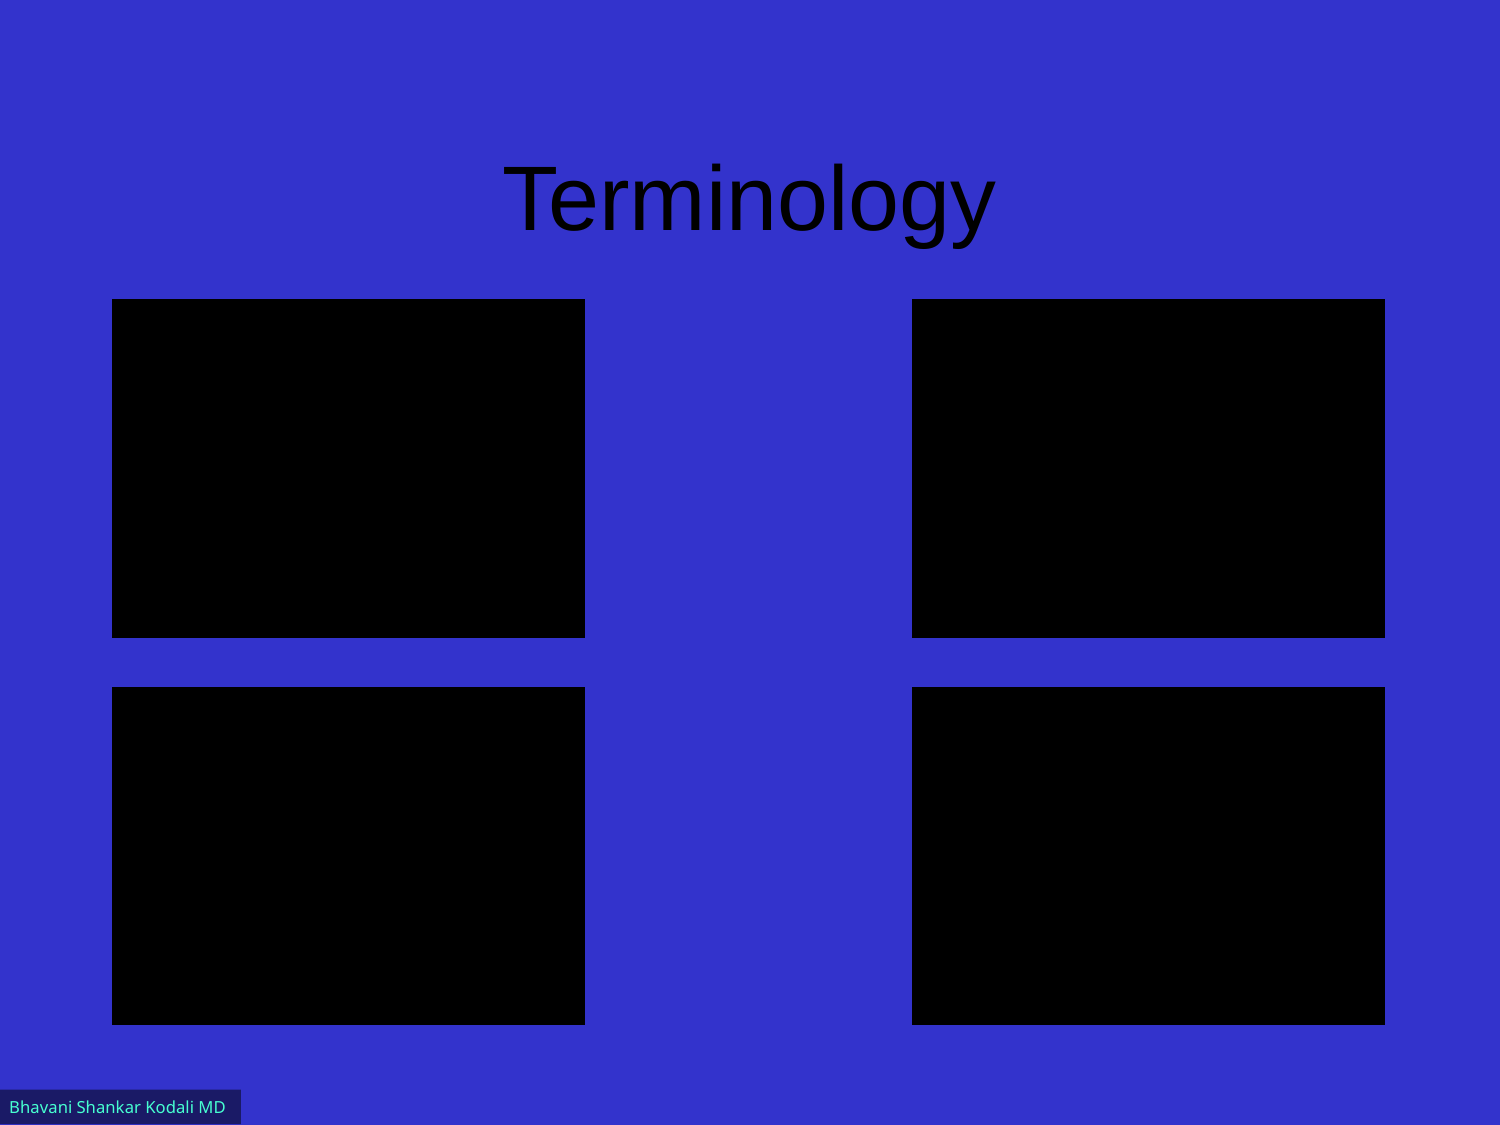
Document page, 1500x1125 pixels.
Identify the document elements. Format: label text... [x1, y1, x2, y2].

picture [112, 299, 586, 638]
picture [912, 687, 1386, 1026]
text_box Bhavani Shankar Kodali MD [0, 1089, 241, 1125]
picture [912, 299, 1386, 638]
picture [112, 687, 586, 1026]
title Terminology [112, 99, 1388, 288]
